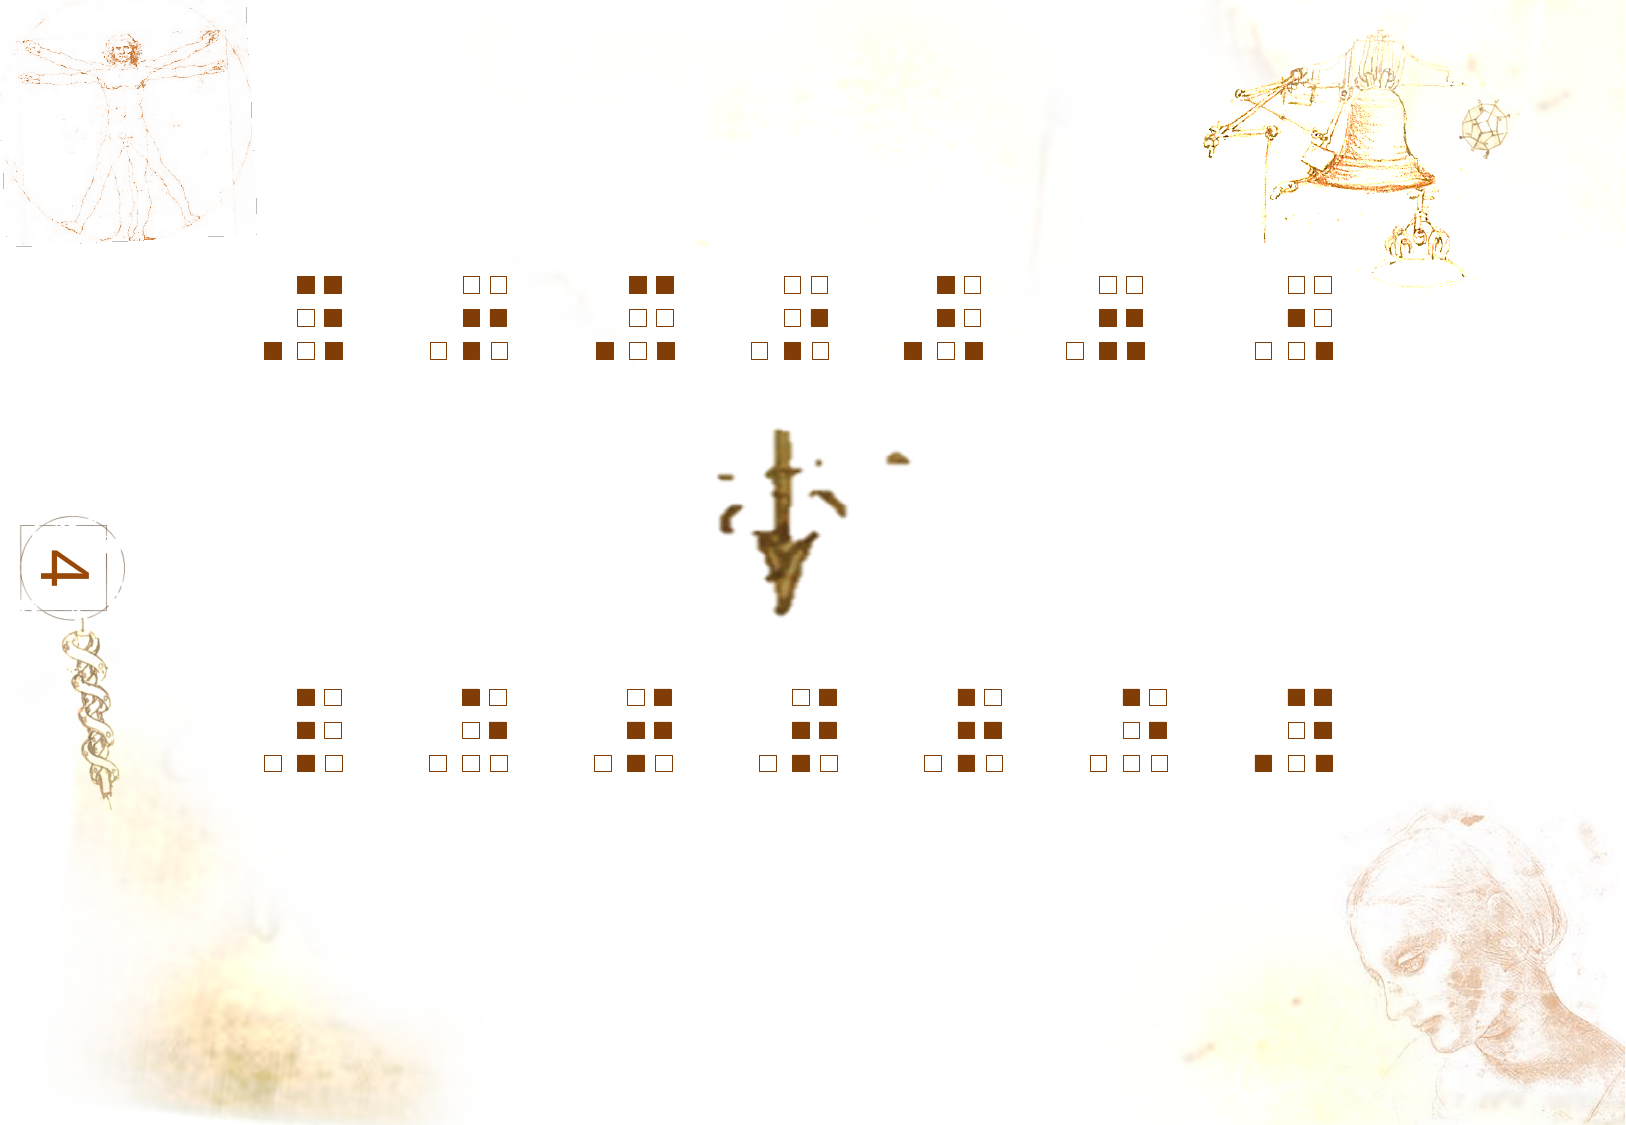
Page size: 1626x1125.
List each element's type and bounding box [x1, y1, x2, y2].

text_box [264, 688, 1333, 772]
picture [0, 0, 1625, 1125]
text_box [264, 276, 1333, 360]
